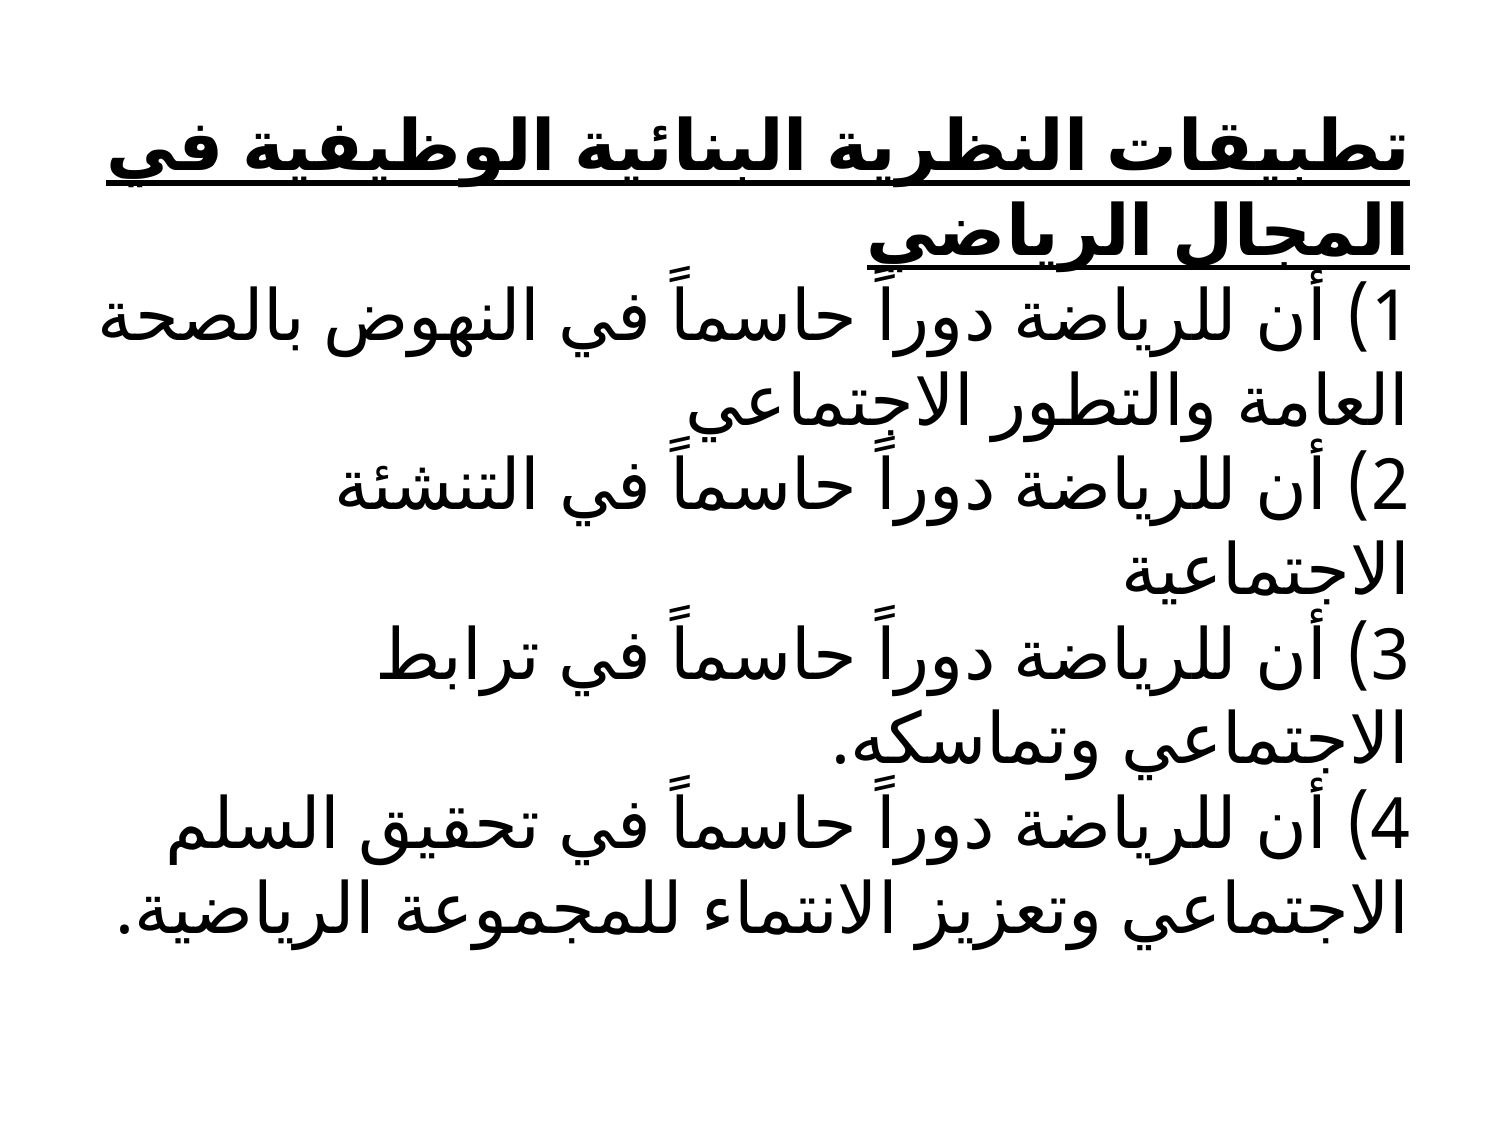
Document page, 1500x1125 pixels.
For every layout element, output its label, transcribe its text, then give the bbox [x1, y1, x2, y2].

title تطبيقات النظرية البنائية الوظيفية في المجال الرياضي 1) أن للرياضة دوراً حاسماً في النهوض بالصحة العامة والتطور الاجتماعي 2) أن للرياضة دوراً حاسماً في التنشئة الاجتماعية 3) أن للرياضة دوراً حاسماً في ترابط الاجتماعي وتماسكه. 4) أن للرياضة دوراً حاسماً في تحقيق السلم الاجتماعي وتعزيز الانتماء للمجموعة الرياضية. [75, 45, 1425, 1088]
